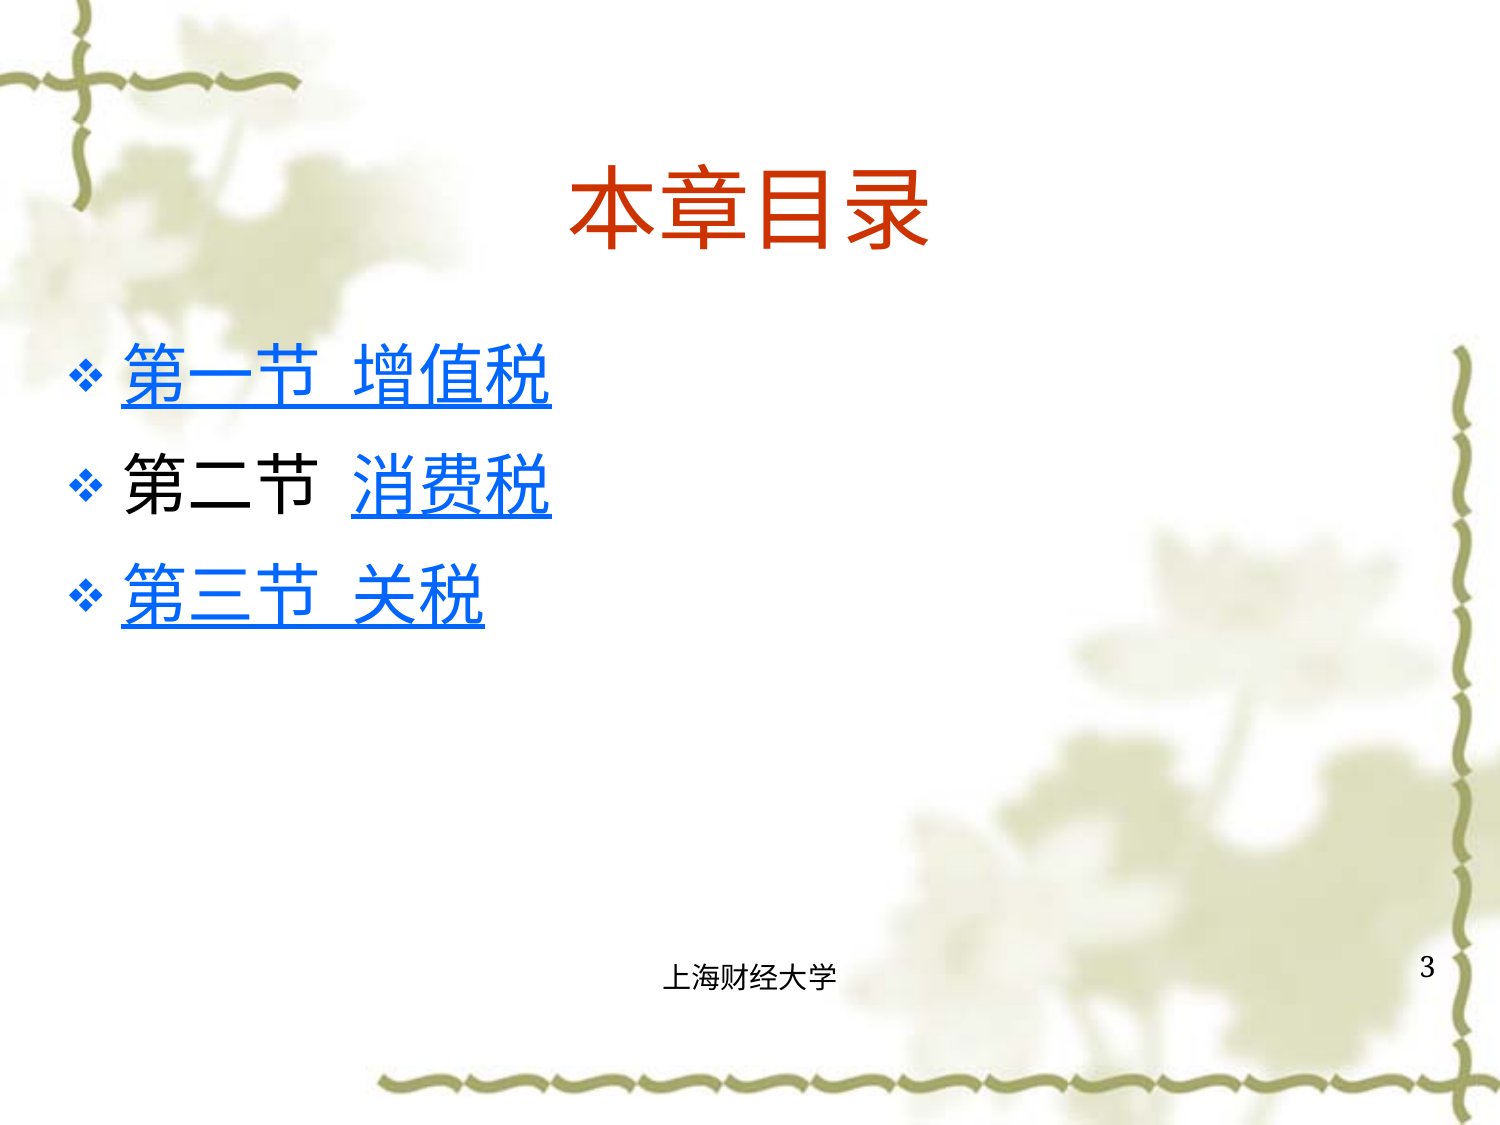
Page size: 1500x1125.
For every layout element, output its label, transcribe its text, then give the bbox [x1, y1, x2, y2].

title 本章目录 [49, 112, 1451, 301]
list 第一节 增值税 第二节 消费税 第三节 关税 [49, 324, 1452, 963]
picture [0, 0, 1500, 1125]
footer 上海财经大学 [512, 952, 988, 1066]
slide_number 3 [1074, 940, 1451, 1066]
